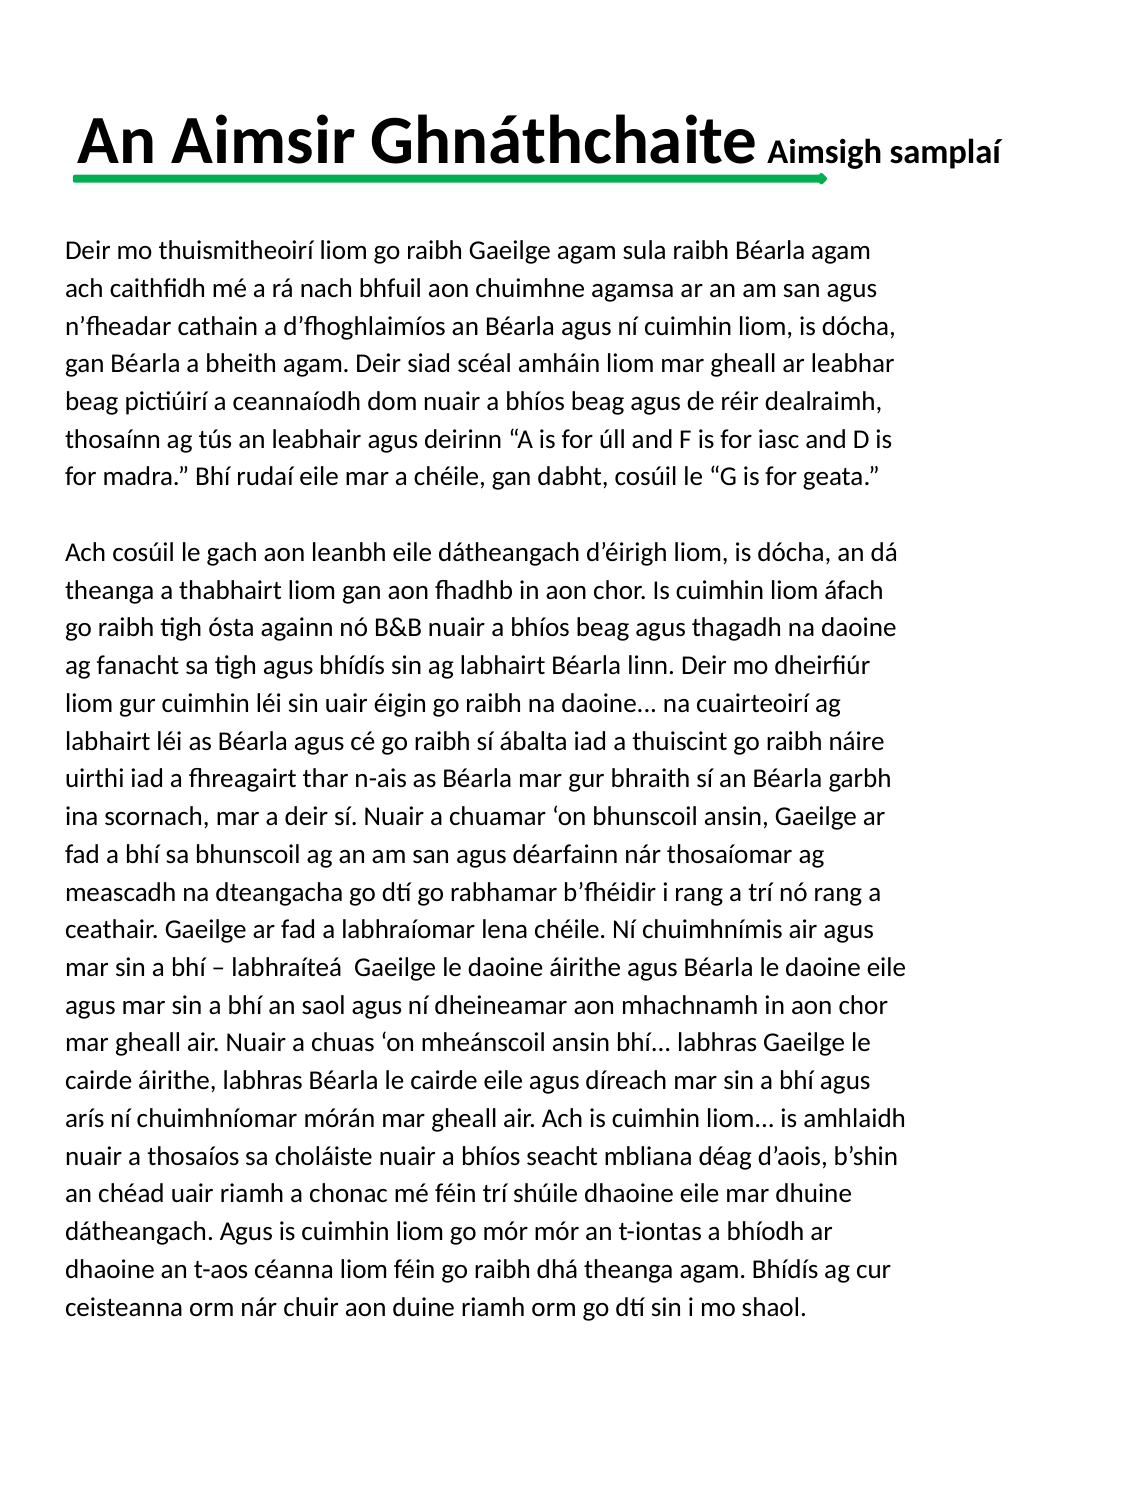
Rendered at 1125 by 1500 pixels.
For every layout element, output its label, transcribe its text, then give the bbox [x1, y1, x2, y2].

list Deir mo thuismitheoirí liom go raibh Gaeilge agam sula raibh Béarla agam ach caithfidh mé a rá nach bhfuil aon chuimhne agamsa ar an am san agus n’fheadar cathain a d’fhoghlaimíos an Béarla agus ní cuimhin liom, is dócha, gan Béarla a bheith agam. Deir siad scéal amháin liom mar gheall ar leabhar beag pictiúirí a ceannaíodh dom nuair a bhíos beag agus de réir dealraimh, thosaínn ag tús an leabhair agus deirinn “A is for úll and F is for iasc and D is for madra.” Bhí rudaí eile mar a chéile, gan dabht, cosúil le “G is for geata.” Ach cosúil le gach aon leanbh eile dátheangach d’éirigh liom, is dócha, an dá theanga a thabhairt liom gan aon fhadhb in aon chor. Is cuimhin liom áfach go raibh tigh ósta againn nó B&B nuair a bhíos beag agus thagadh na daoine ag fanacht sa tigh agus bhídís sin ag labhairt Béarla linn. Deir mo dheirfiúr liom gur cuimhin léi sin uair éigin go raibh na daoine... na cuairteoirí ag labhairt léi as Béarla agus cé go raibh sí ábalta iad a thuiscint go raibh náire uirthi iad a fhreagairt thar n-ais as Béarla mar gur bhraith sí an Béarla garbh ina scornach, mar a deir sí. Nuair a chuamar ‘on bhunscoil ansin, Gaeilge ar fad a bhí sa bhunscoil ag an am san agus déarfainn nár thosaíomar ag meascadh na dteangacha go dtí go rabhamar b’fhéidir i rang a trí nó rang a ceathair. Gaeilge ar fad a labhraíomar lena chéile. Ní chuimhnímis air agus mar sin a bhí – labhraíteá Gaeilge le daoine áirithe agus Béarla le daoine eile agus mar sin a bhí an saol agus ní dheineamar aon mhachnamh in aon chor mar gheall air. Nuair a chuas ‘on mheánscoil ansin bhí... labhras Gaeilge le cairde áirithe, labhras Béarla le cairde eile agus díreach mar sin a bhí agus arís ní chuimhníomar mórán mar gheall air. Ach is cuimhin liom... is amhlaidh nuair a thosaíos sa choláiste nuair a bhíos seacht mbliana déag d’aois, b’shin an chéad uair riamh a chonac mé féin trí shúile dhaoine eile mar dhuine dátheangach. Agus is cuimhin liom go mór mór an t-iontas a bhíodh ar dhaoine an t-aos céanna liom féin go raibh dhá theanga agam. Bhídís ag cur ceisteanna orm nár chuir aon duine riamh orm go dtí sin i mo shaol. [50, 225, 1063, 1338]
text_box [72, 172, 828, 185]
title An Aimsir Ghnáthchaite Aimsigh samplaí [62, 62, 1075, 203]
